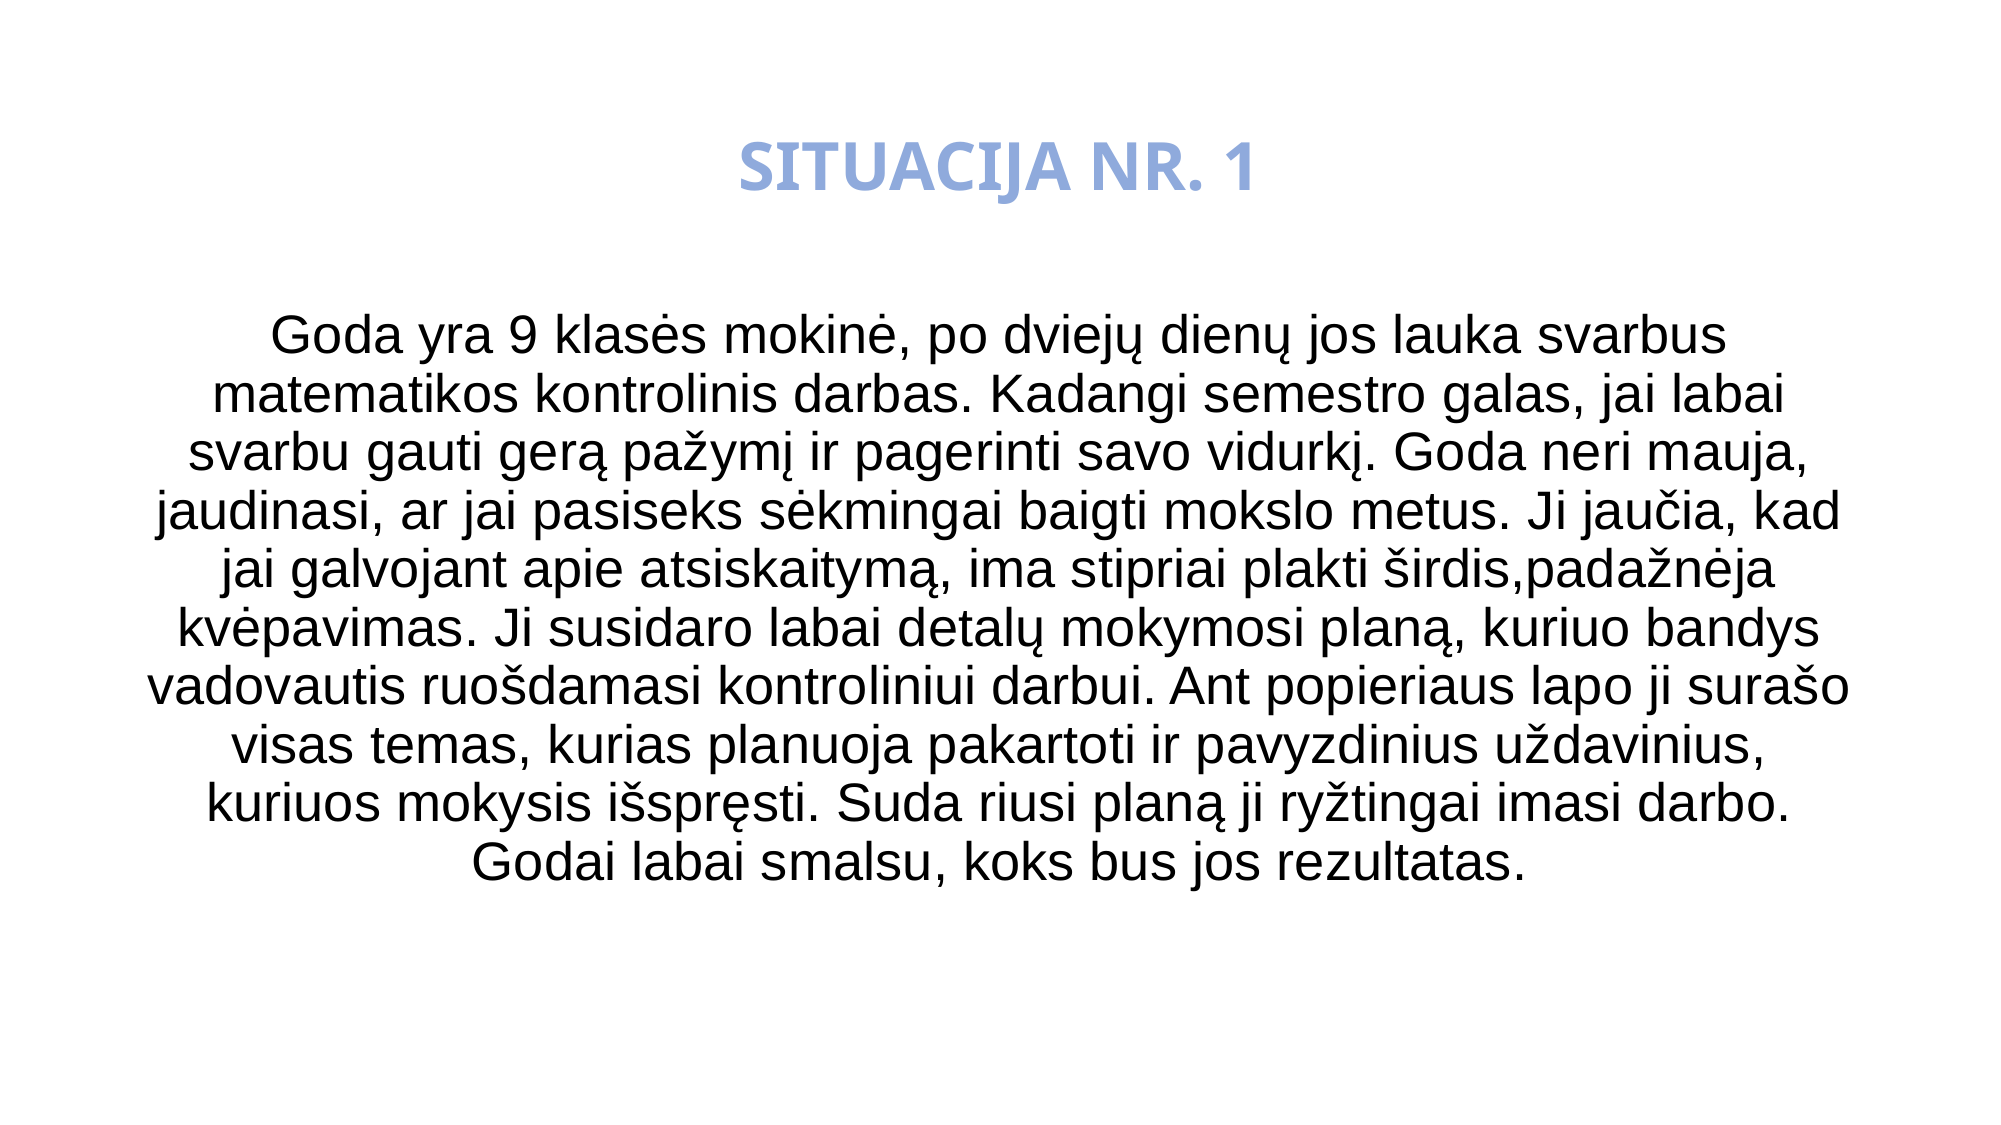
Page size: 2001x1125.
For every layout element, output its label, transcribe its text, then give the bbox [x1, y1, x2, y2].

title SITUACIJA NR. 1 [136, 59, 1863, 278]
list Goda yra 9 klasės mokinė, po dviejų dienų jos lauka svarbus matematikos kontrolinis darbas. Kadangi semestro galas, jai labai svarbu gauti gerą pažymį ir pagerinti savo vidurkį. Goda neri mauja, jaudinasi, ar jai pasiseks sėkmingai baigti mokslo metus. Ji jaučia, kad jai galvojant apie atsiskaitymą, ima stipriai plakti širdis,padažnėja kvėpavimas. Ji susidaro labai detalų mokymosi planą, kuriuo bandys vadovautis ruošdamasi kontroliniui darbui. Ant popieriaus lapo ji surašo visas temas, kurias planuoja pakartoti ir pavyzdinius uždavinius, kuriuos mokysis išspręsti. Suda riusi planą ji ryžtingai imasi darbo. Godai labai smalsu, koks bus jos rezultatas. [136, 298, 1863, 1014]
